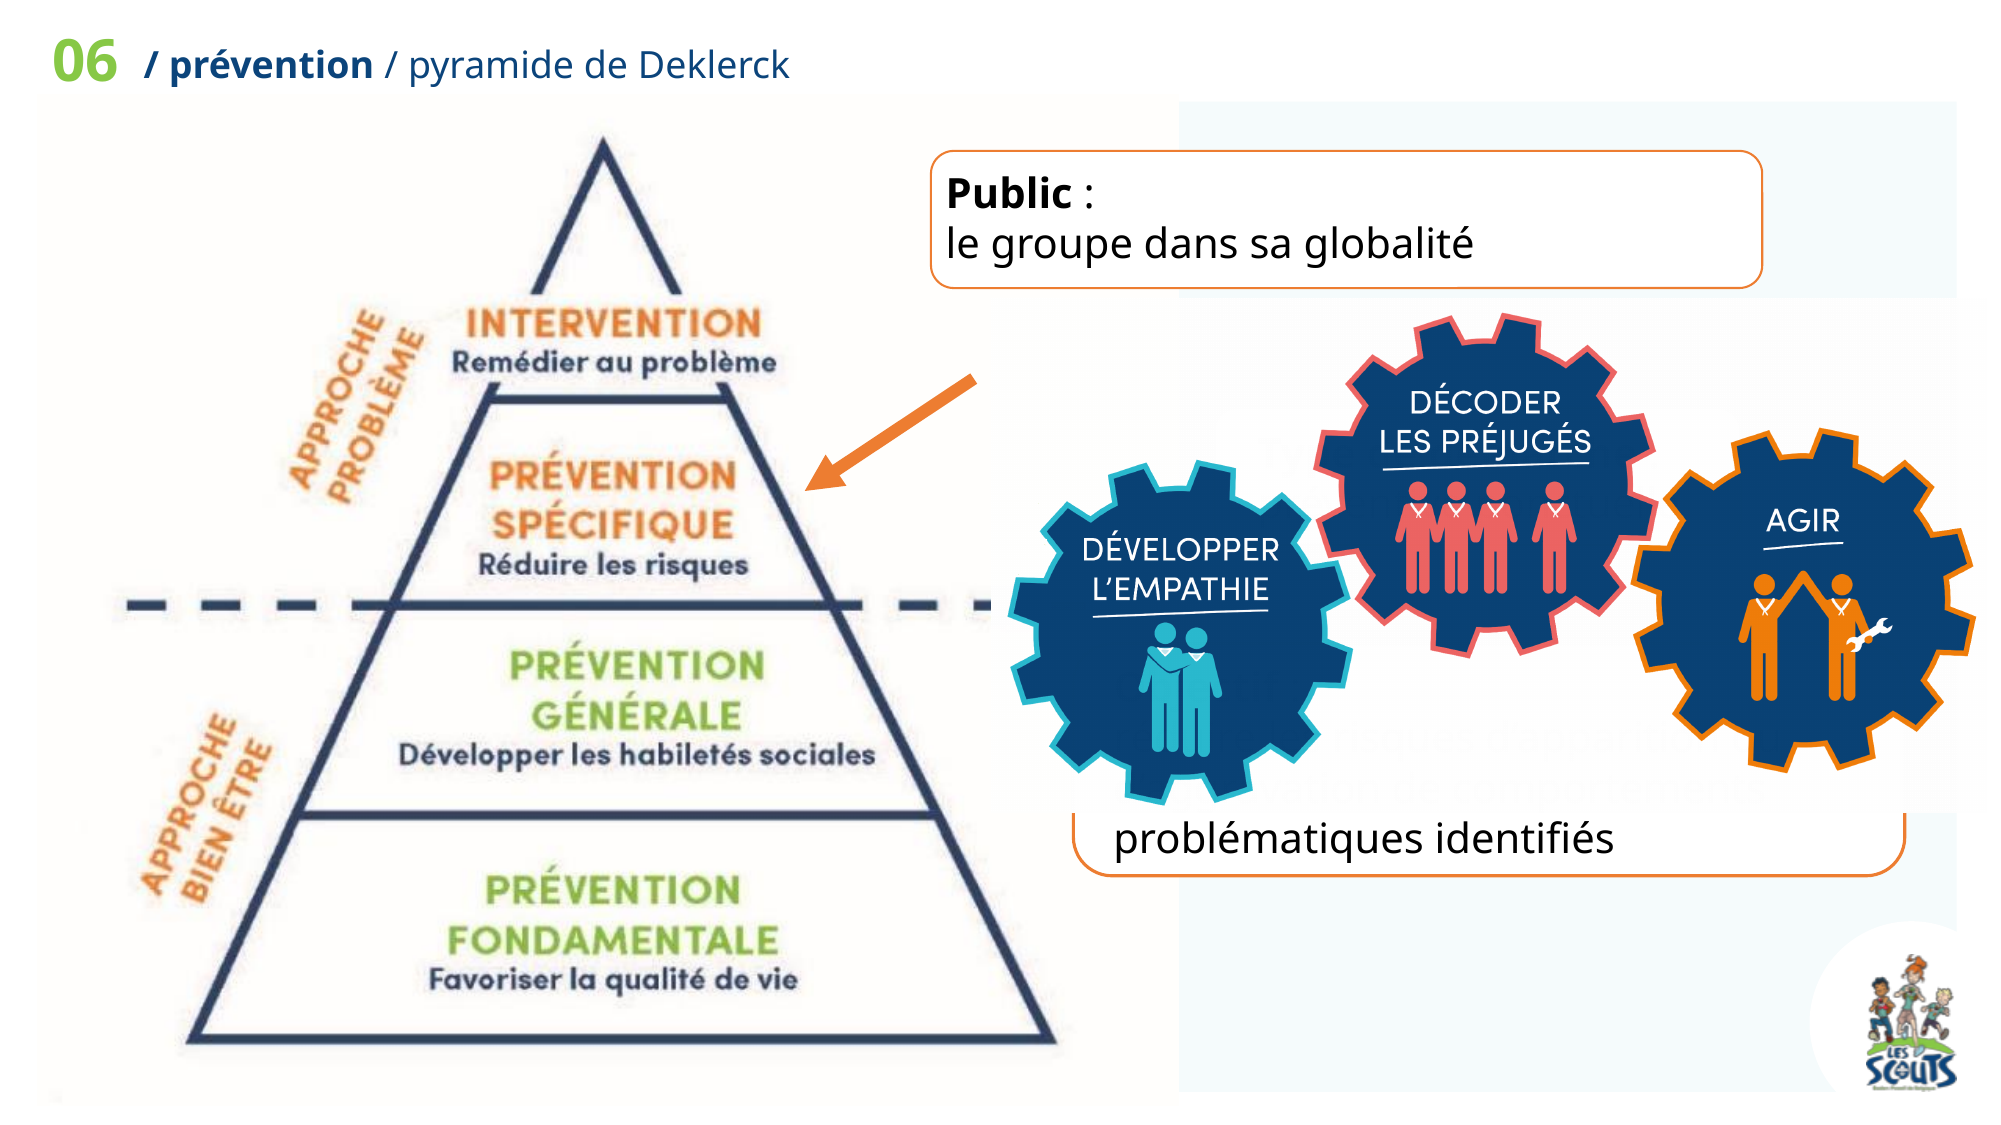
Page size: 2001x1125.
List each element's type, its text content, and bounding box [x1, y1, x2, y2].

text_box / prévention / pyramide de Deklerck [151, 33, 1310, 94]
text_box Objectif : réduire les risques d’apparition ou d’aggravation de comportements problématiques identifiés [1179, 813, 1880, 869]
text_box Public : le groupe dans sa globalité [1179, 159, 1763, 275]
text_box [1179, 149, 1759, 159]
text_box [1179, 275, 1762, 290]
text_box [804, 378, 974, 491]
text_box [1179, 813, 1906, 877]
text_box 06 [37, 15, 151, 94]
picture [37, 94, 1987, 1106]
picture [1866, 954, 1957, 1092]
